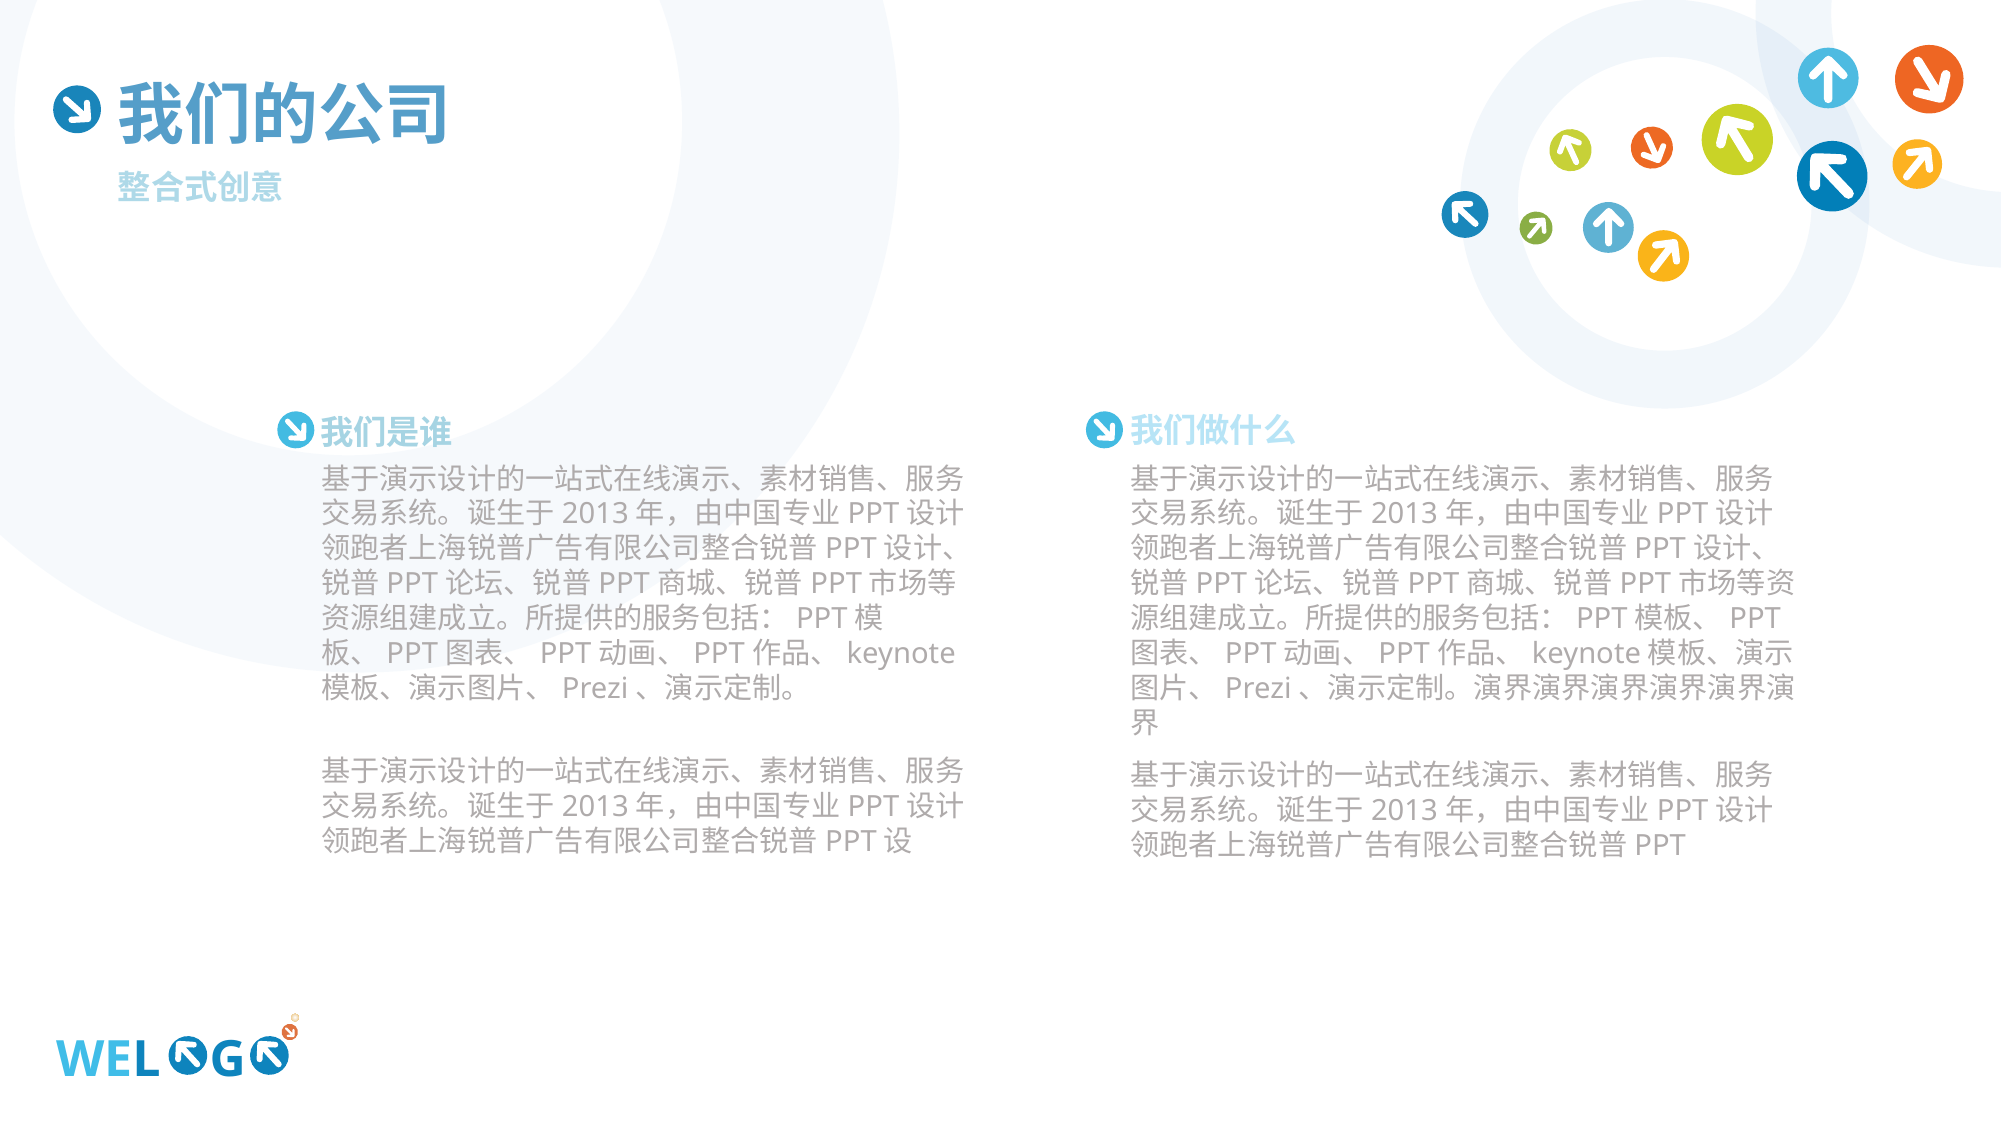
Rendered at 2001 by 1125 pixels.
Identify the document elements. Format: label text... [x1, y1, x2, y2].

text_box 基于演示设计的一站式在线演示、素材销售、服务交易系统。诞生于2013年，由中国专业PPT设计领跑者上海锐普广告有限公司整合锐普PPT设 [306, 745, 998, 865]
text_box 基于演示设计的一站式在线演示、素材销售、服务交易系统。诞生于2013年，由中国专业PPT设计领跑者上海锐普广告有限公司整合锐普PPT设计、锐普PPT论坛、锐普PPT商城、锐普PPT市场等资源组建成立。所提供的服务包括：PPT模板、PPT图表、PPT动画、PPT作品、keynote模板、演示图片、Prezi、演示定制。演界演界演界演界演界演界 [1115, 452, 1817, 747]
text_box 我们做什么 [1115, 401, 1318, 452]
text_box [277, 411, 315, 449]
text_box 基于演示设计的一站式在线演示、素材销售、服务交易系统。诞生于2013年，由中国专业PPT设计领跑者上海锐普广告有限公司整合锐普PPT设计、锐普PPT论坛、锐普PPT商城、锐普PPT市场等资源组建成立。所提供的服务包括：PPT模板、PPT图表、PPT动画、PPT作品、keynote模板、演示图片、Prezi、演示定制。 [306, 452, 998, 712]
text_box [1085, 411, 1123, 449]
text_box 我们的公司 [103, 64, 474, 159]
text_box 我们是谁 [305, 403, 474, 459]
text_box 整合式创意 [103, 158, 306, 214]
text_box 基于演示设计的一站式在线演示、素材销售、服务交易系统。诞生于2013年，由中国专业PPT设计领跑者上海锐普广告有限公司整合锐普PPT [1115, 748, 1817, 869]
